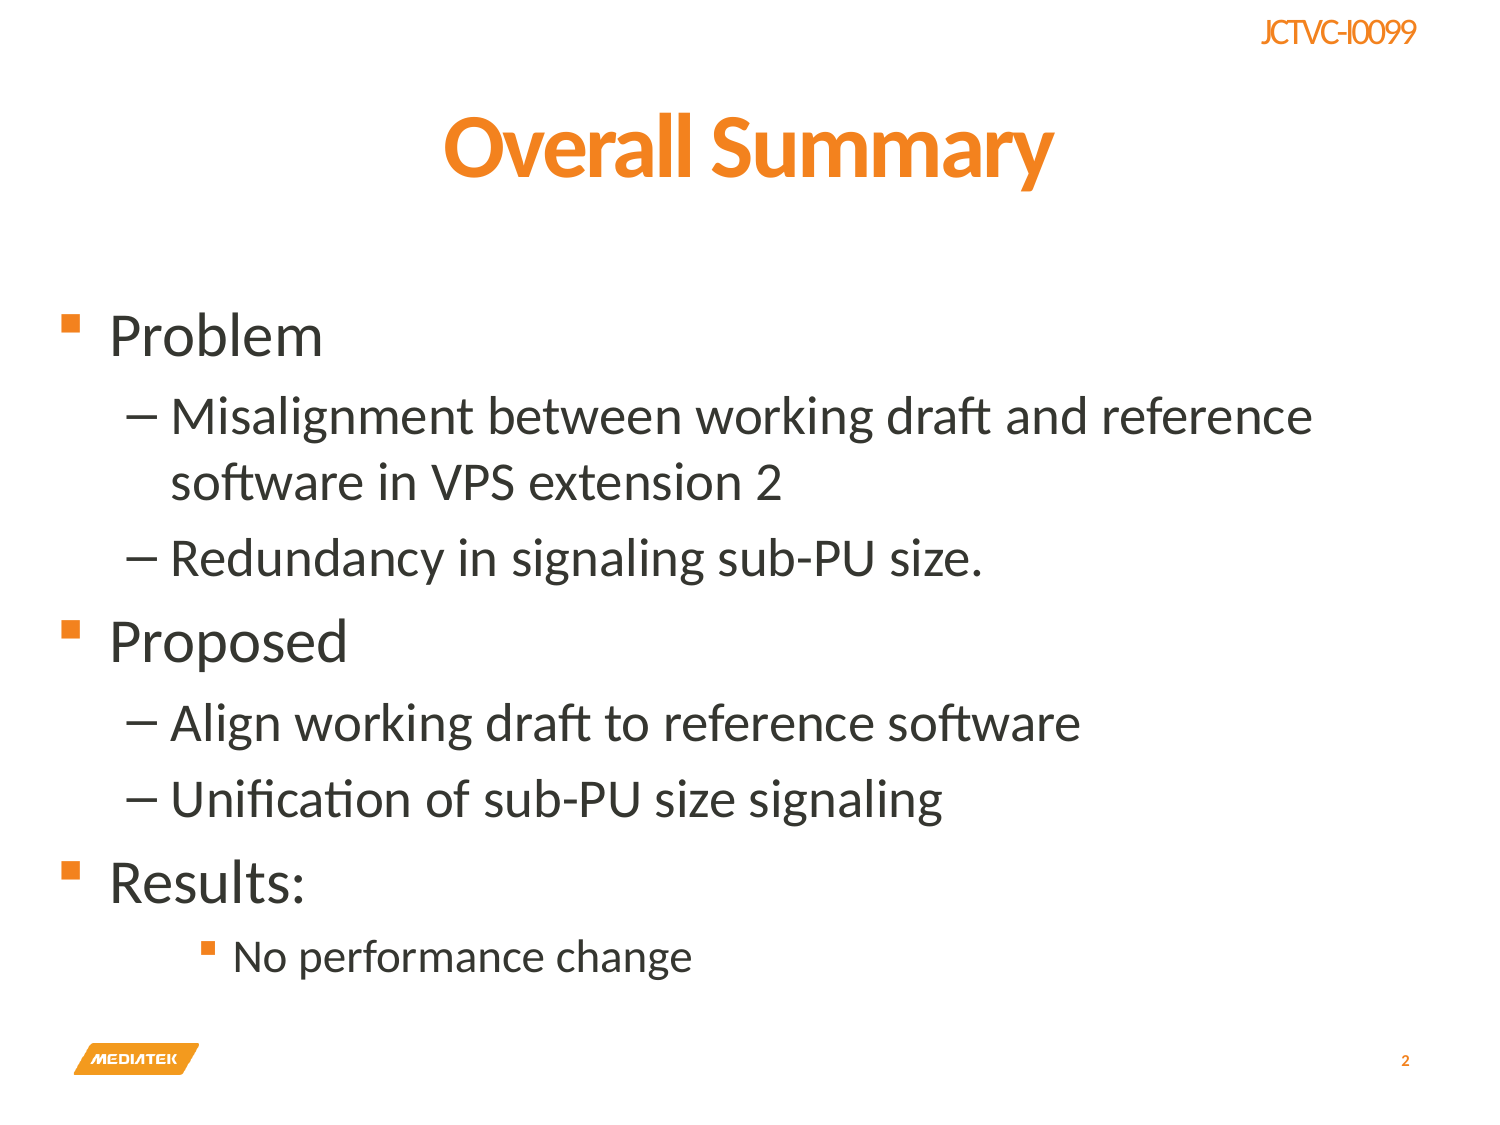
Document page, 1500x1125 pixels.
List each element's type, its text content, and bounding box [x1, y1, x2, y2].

picture [73, 1043, 199, 1075]
slide_number 2 [1251, 1029, 1425, 1090]
list Problem Misalignment between working draft and reference software in VPS extension 2 Redundancy in signaling sub-PU size. Proposed Align working draft to reference software Unification of sub-PU size signaling Results: No performance change [41, 286, 1459, 990]
title Overall Summary [75, 99, 1425, 286]
